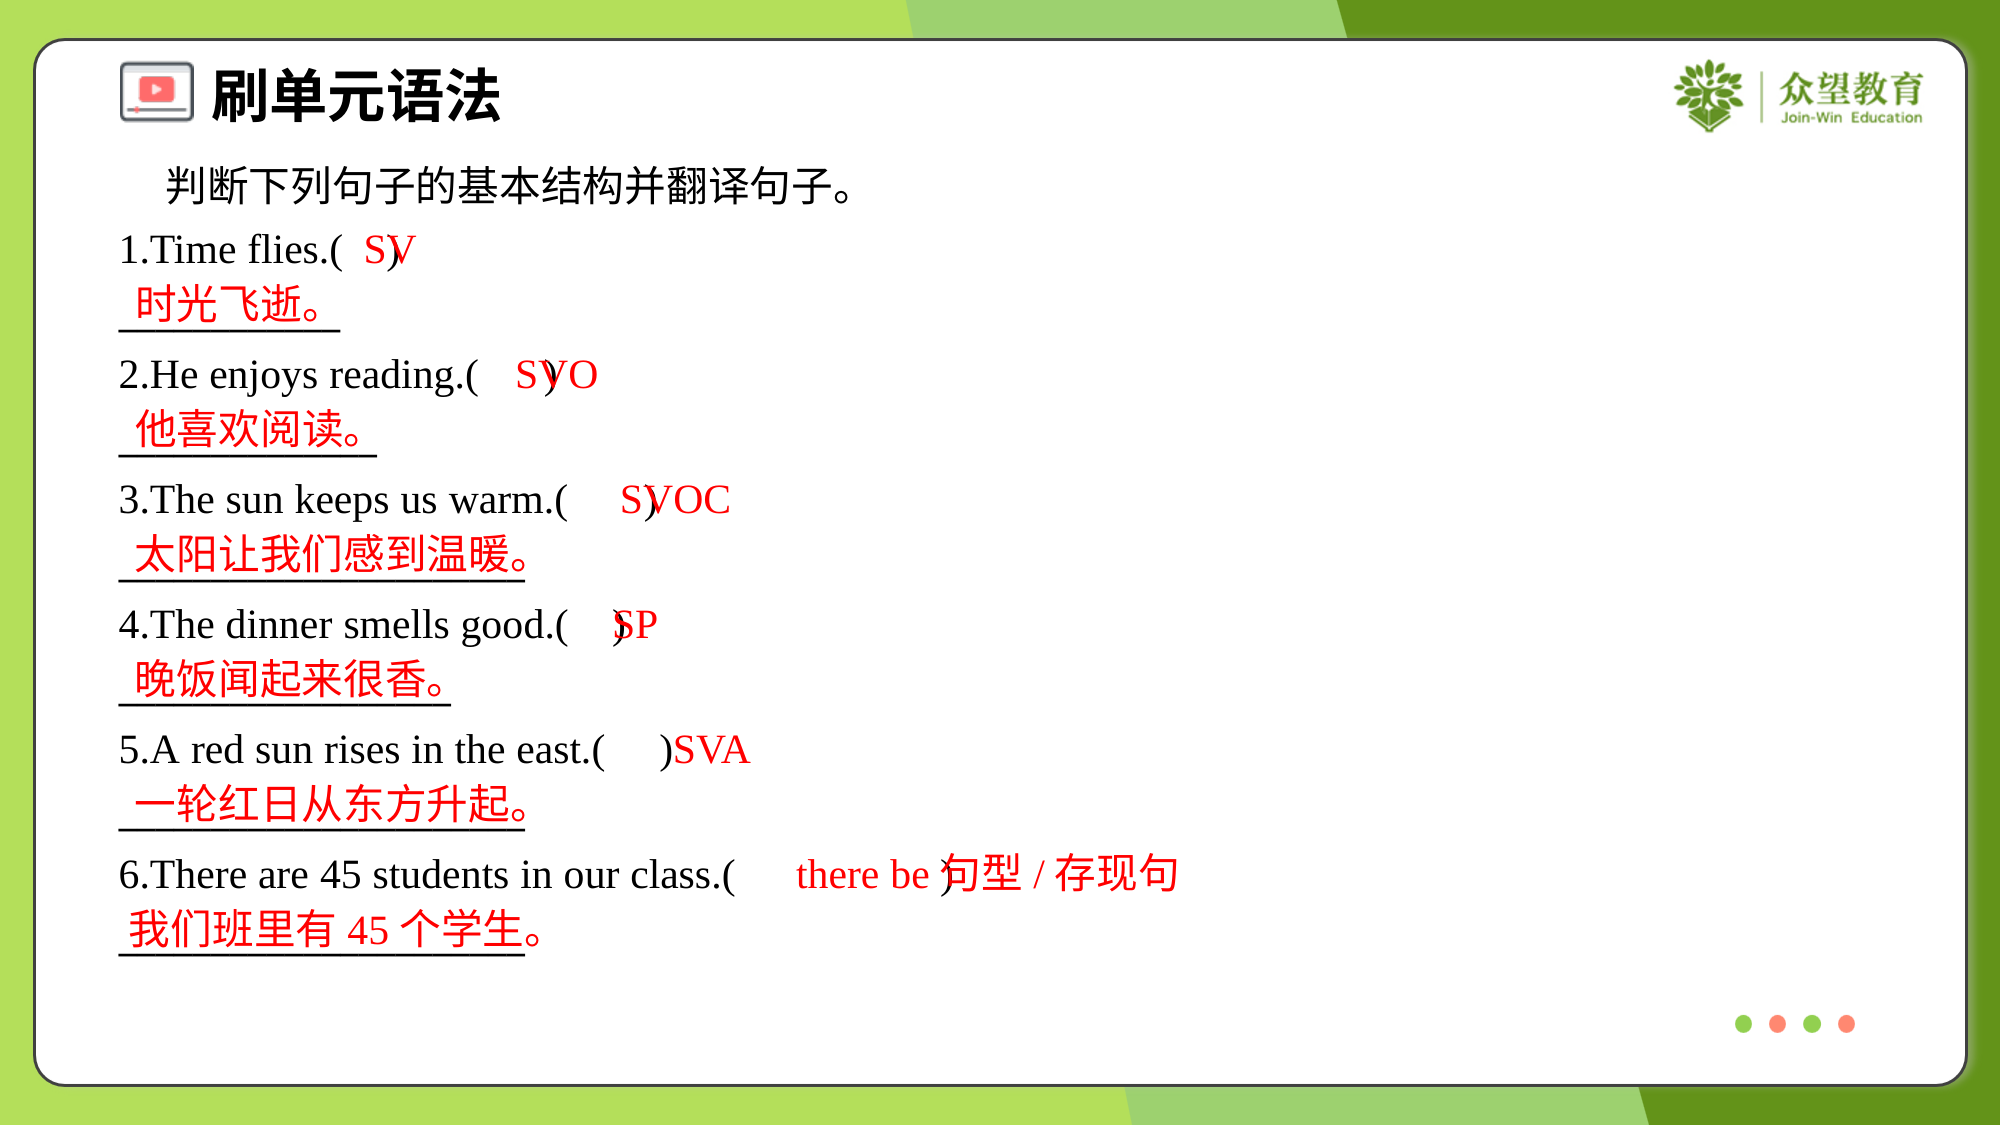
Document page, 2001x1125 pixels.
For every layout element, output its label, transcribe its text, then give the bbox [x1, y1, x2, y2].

text_box 晚饭闻起来很香。 [120, 640, 484, 704]
text_box SVA [657, 709, 767, 772]
text_box SP [597, 584, 674, 647]
text_box SV [348, 209, 433, 272]
text_box 判断下列句子的基本结构并翻译句子。 1.Time flies.( ) ____________ 2.He enjoys reading.( ) ______________ 3.The sun keeps us warm.( ) ______________________ 4.The dinner smells good.( ) __________________ 5.A red sun rises in the east.( ) ______________________ 6.There are 45 students in our class.( ) ______________________ [118, 146, 1883, 960]
text_box 一轮红日从东方升起。 [120, 765, 567, 829]
text_box there be句型/存现句 [791, 834, 1185, 897]
text_box SVO [500, 334, 614, 397]
picture [0, 0, 2000, 1125]
text_box 他喜欢阅读。 [120, 390, 401, 454]
text_box 时光飞逝。 [120, 265, 359, 329]
text_box 太阳让我们感到温暖。 [120, 515, 567, 579]
text_box SVOC [604, 459, 747, 522]
text_box 我们班里有45个学生。 [124, 890, 572, 954]
